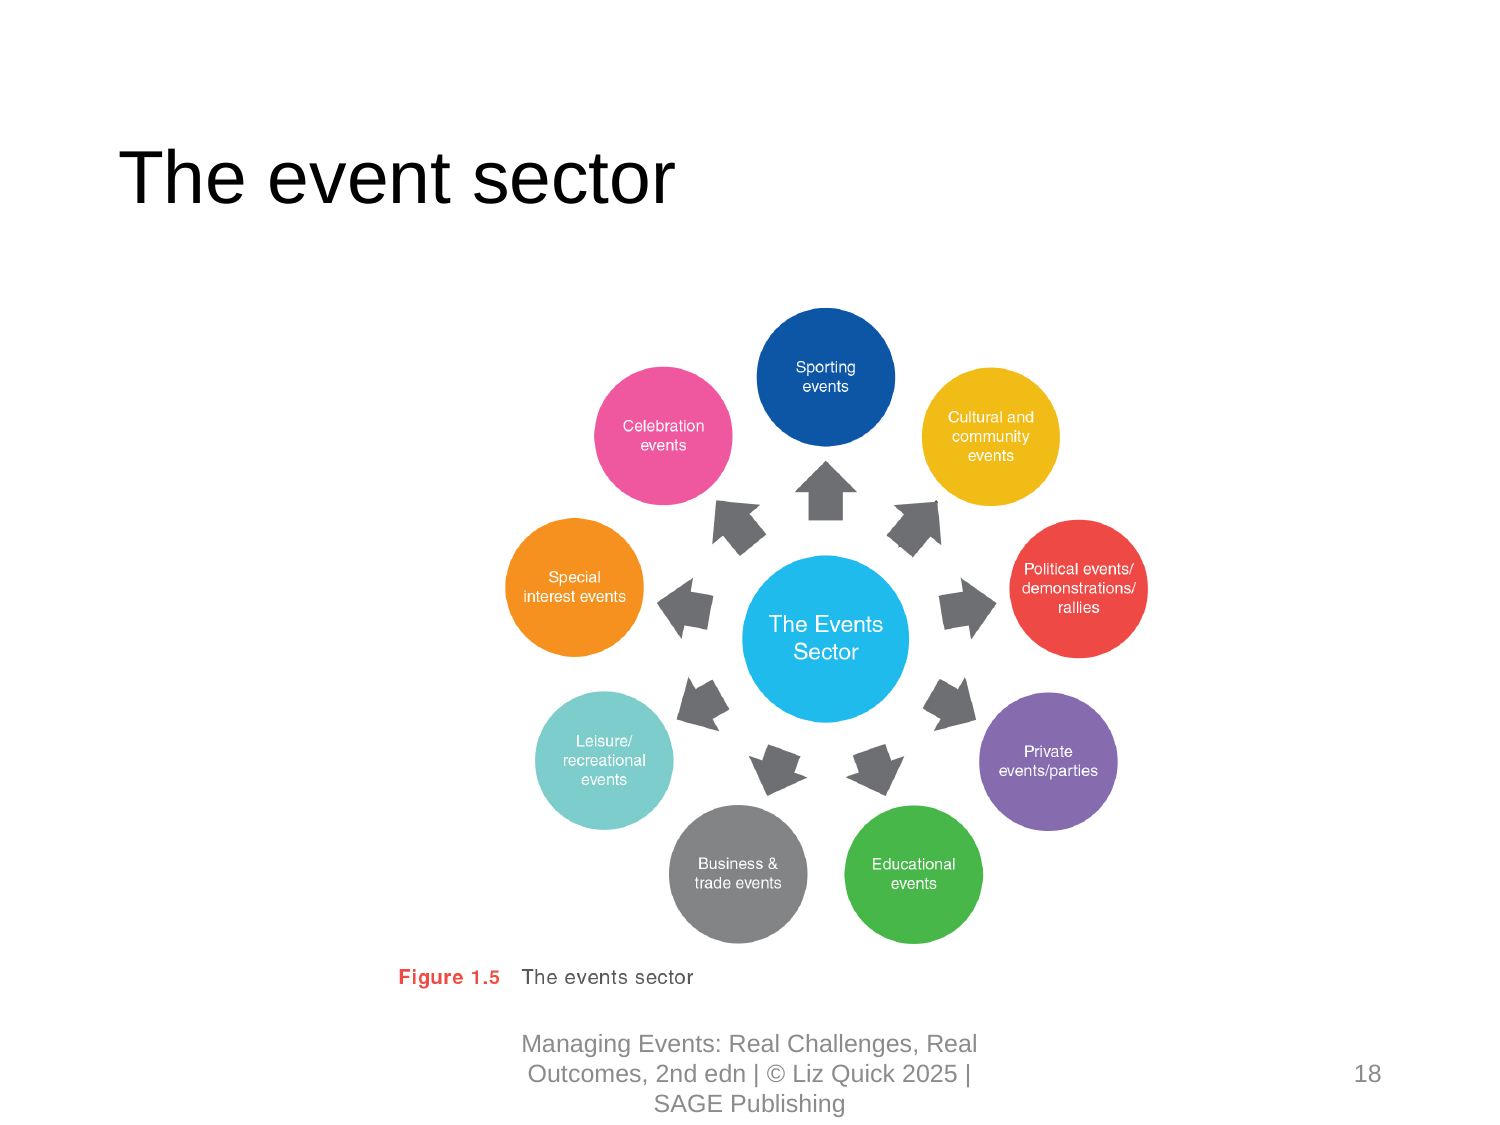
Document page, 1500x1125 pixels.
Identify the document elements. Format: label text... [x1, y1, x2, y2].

footer Managing Events: Real Challenges, Real Outcomes, 2nd edn | © Liz Quick 2025 | SAGE Publishing [496, 1042, 1004, 1103]
title The event sector [103, 70, 1397, 288]
slide_number 18 [1059, 1042, 1397, 1103]
picture [307, 287, 1193, 1008]
